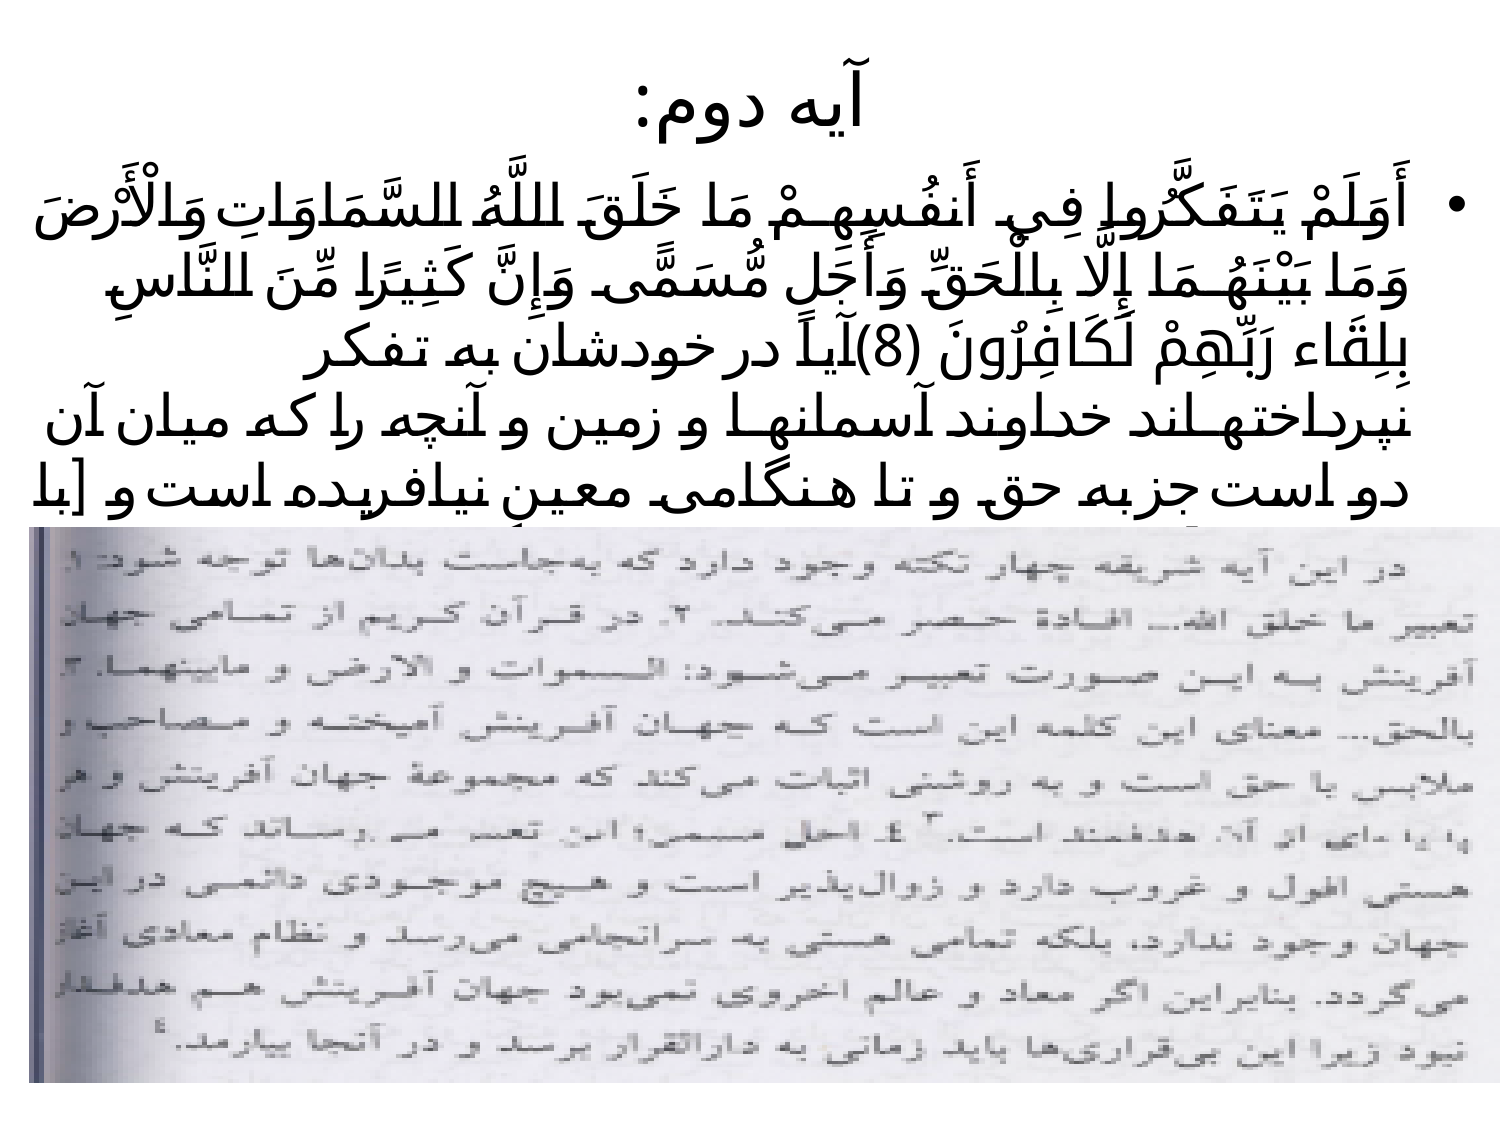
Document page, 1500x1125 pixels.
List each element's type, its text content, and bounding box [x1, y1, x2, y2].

picture [29, 526, 1500, 1083]
title آیه دوم: [75, 45, 1425, 149]
list أَوَلَمْ يَتَفَكَّرُوا فِي أَنفُسِهِمْ مَا خَلَقَ اللَّهُ السَّمَاوَاتِ وَالْأَرْضَ وَمَا بَيْنَهُمَا إِلَّا بِالْحَقِّ وَأَجَلٍ مُّسَمًّى وَإِنَّ كَثِيرًا مِّنَ النَّاسِ بِلِقَاء رَبِّهِمْ لَكَافِرُونَ ﴿8﴾آيا در خودشان به تفكر نپرداخته‏اند خداوند آسمانها و زمين و آنچه را كه ميان آن دو است جز به حق و تا هنگامى معين نيافريده است و [با اين همه] بسيارى از مردم لقاى پروردگارشان را سخت منكرند (8) [17, 160, 1483, 1094]
